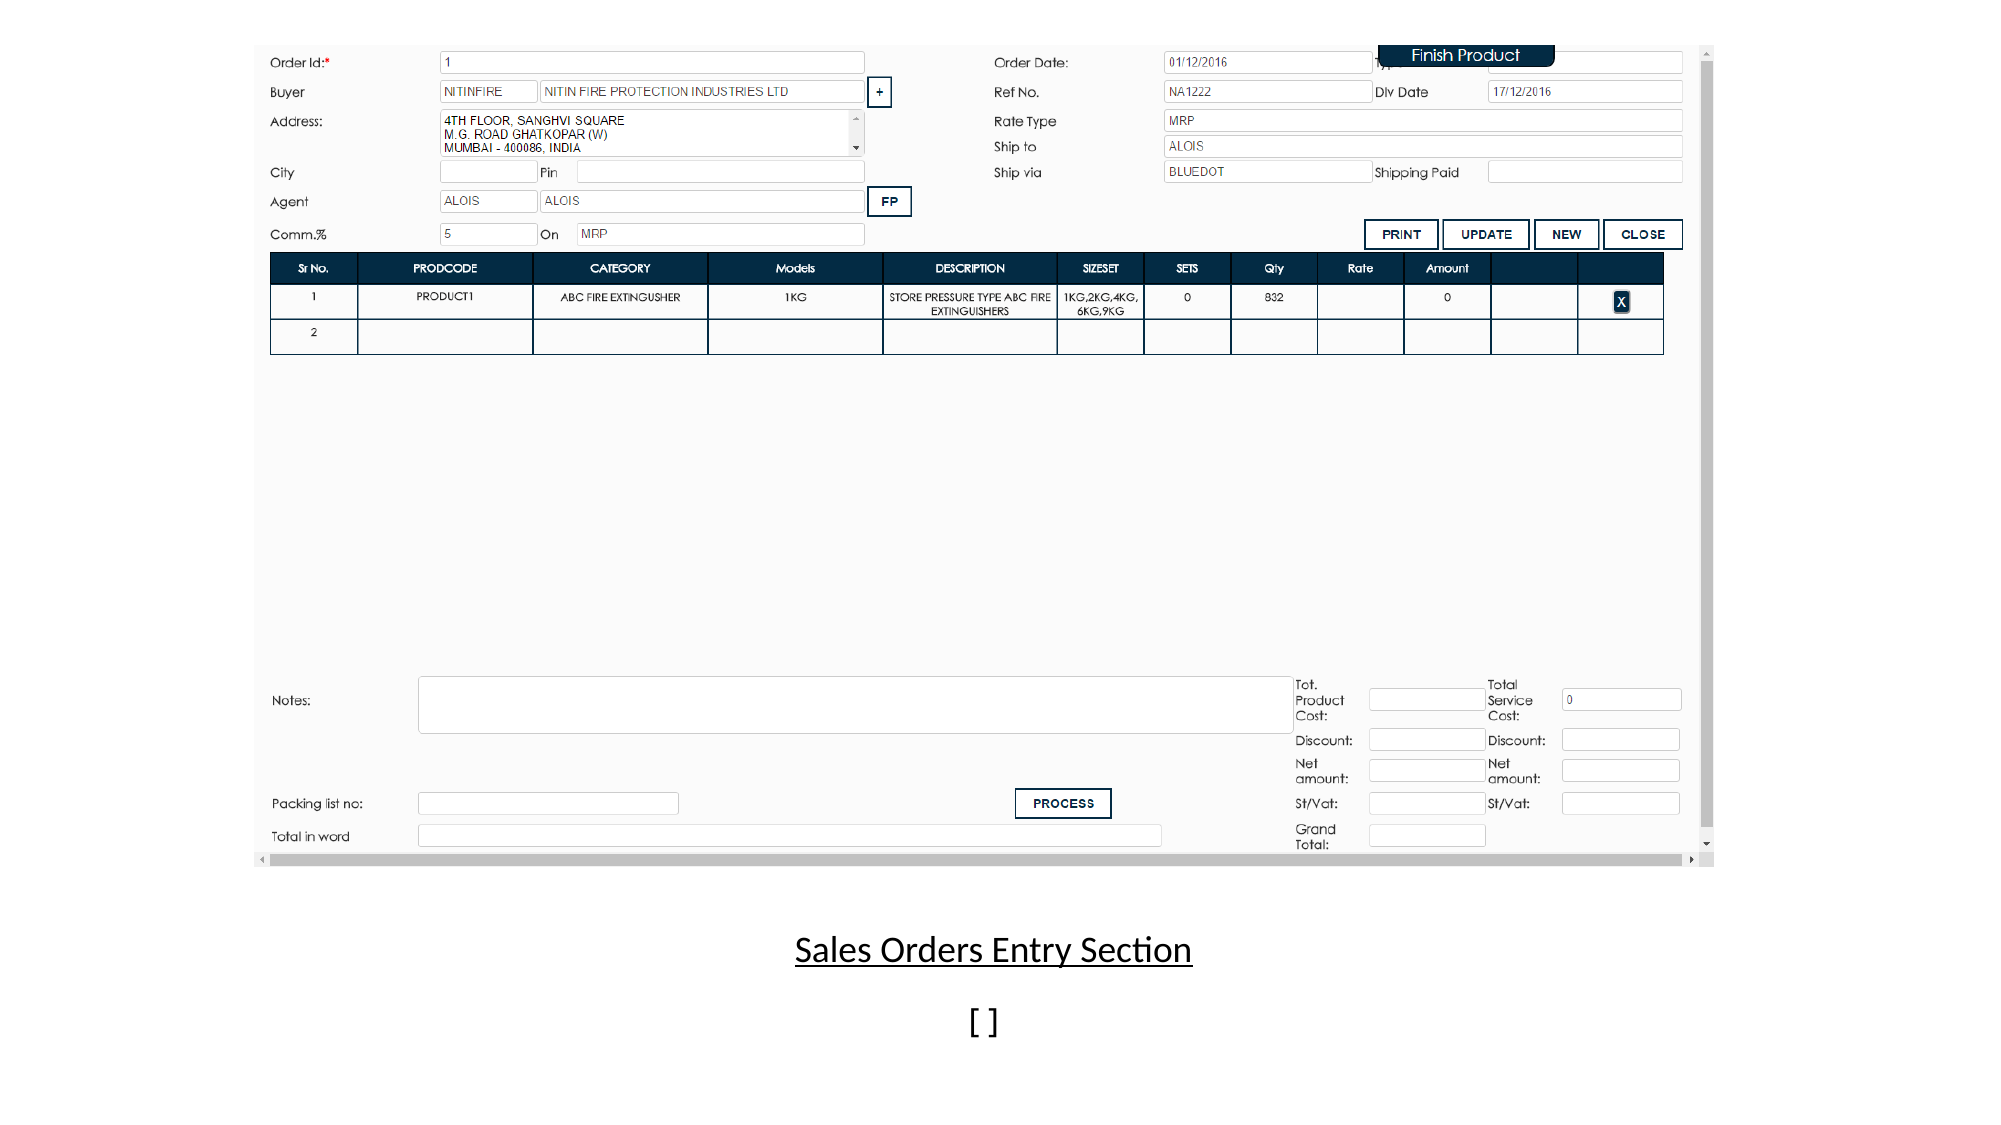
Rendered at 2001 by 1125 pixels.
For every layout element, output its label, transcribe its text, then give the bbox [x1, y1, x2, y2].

text_box [ ] [346, 968, 1622, 1069]
text_box Sales Orders Entry Section [780, 917, 1209, 968]
picture [254, 45, 1714, 867]
